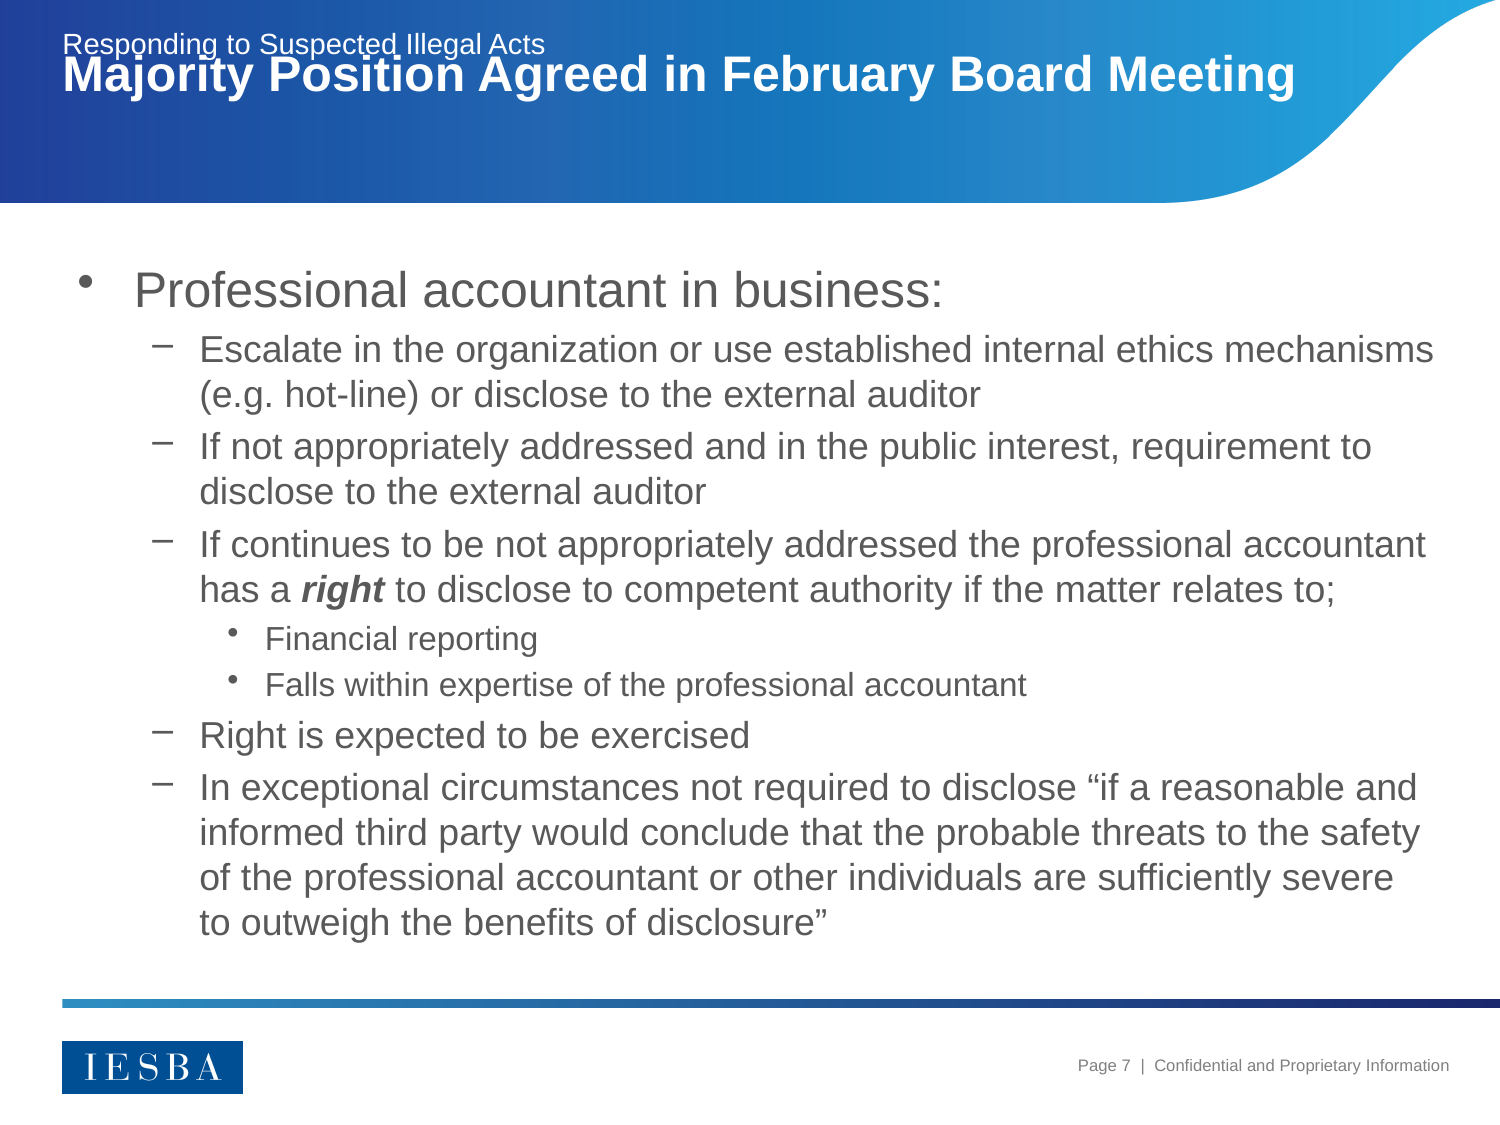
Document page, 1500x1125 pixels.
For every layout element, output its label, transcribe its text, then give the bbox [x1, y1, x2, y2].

title Majority Position Agreed in February Board Meeting [62, 75, 1300, 188]
picture [62, 1041, 243, 1094]
list Professional accountant in business: Escalate in the organization or use established internal ethics mechanisms (e.g. hot-line) or disclose to the external auditor If not appropriately addressed and in the public interest, requirement to disclose to the external auditor If continues to be not appropriately addressed the professional accountant has a right to disclose to competent authority if the matter relates to; Financial reporting Falls within expertise of the professional accountant Right is expected to be exercised In exceptional circumstances not required to disclose “if a reasonable and informed third party would conclude that the probable threats to the safety of the professional accountant or other individuals are sufficiently severe to outweigh the benefits of disclosure” [62, 249, 1450, 1000]
subtitle Responding to Suspected Illegal Acts [62, 24, 663, 63]
picture [0, 0, 1497, 203]
